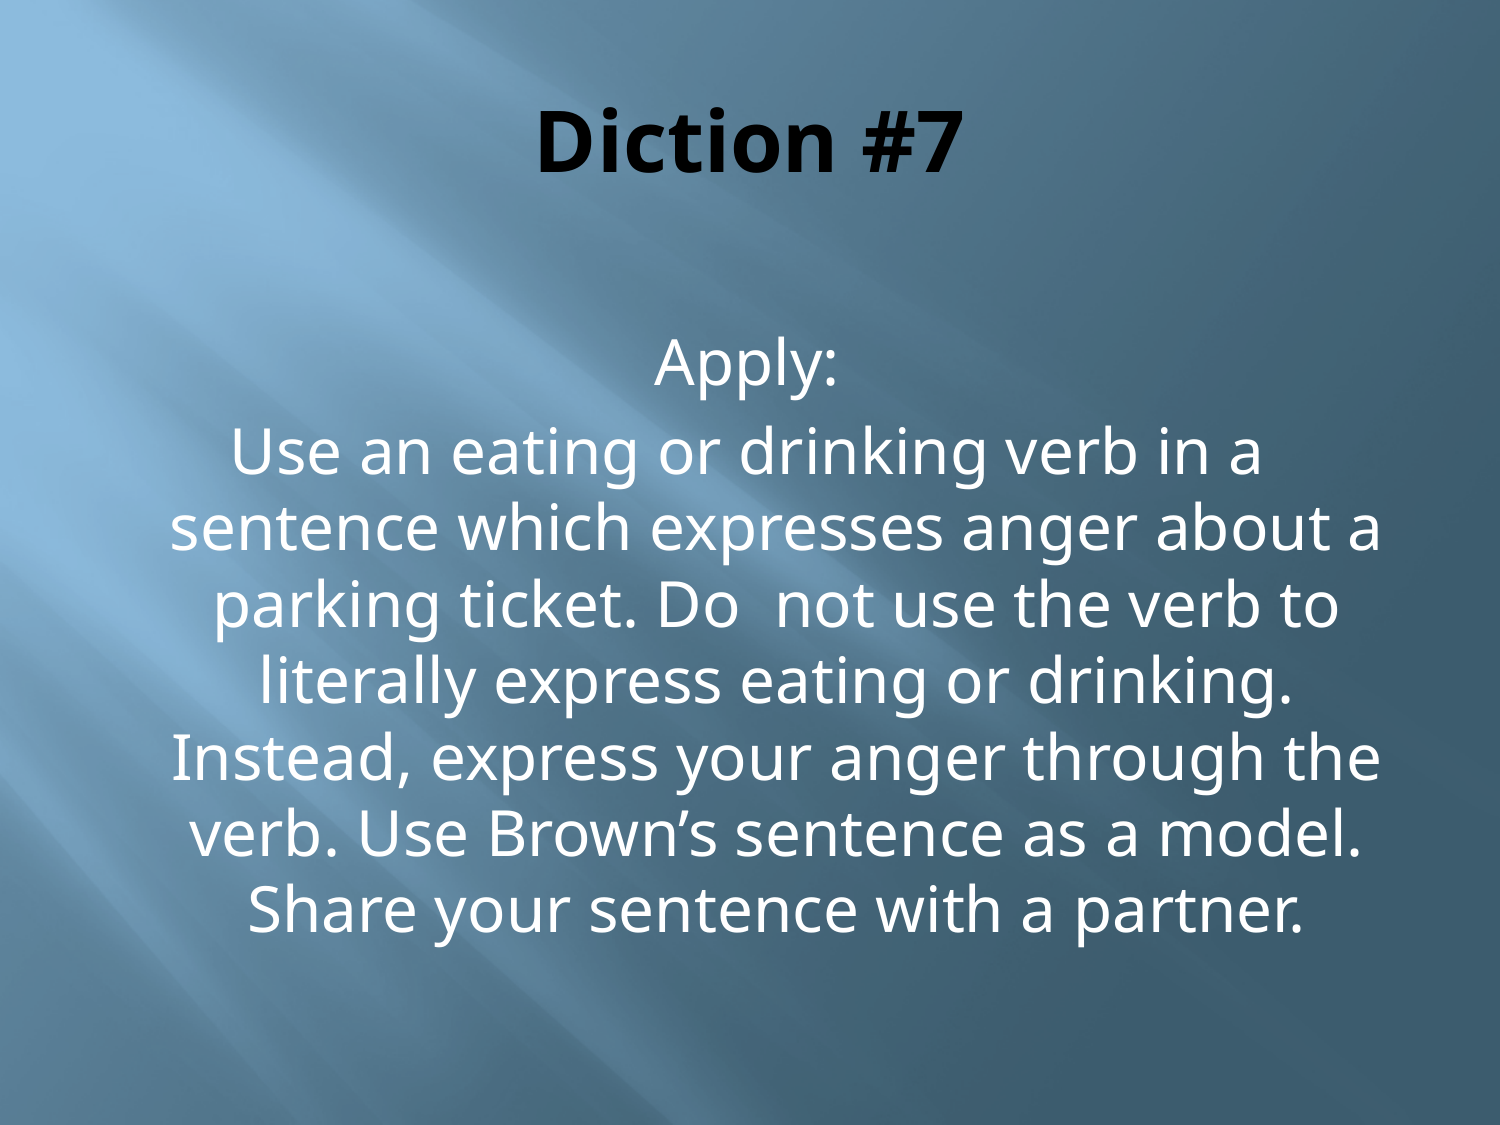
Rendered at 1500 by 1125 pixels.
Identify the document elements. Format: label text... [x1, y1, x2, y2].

list Apply: Use an eating or drinking verb in a sentence which expresses anger about a parking ticket. Do not use the verb to literally express eating or drinking. Instead, express your anger through the verb. Use Brown’s sentence as a model. Share your sentence with a partner. [62, 224, 1413, 1013]
title Diction #7 [75, 45, 1425, 233]
